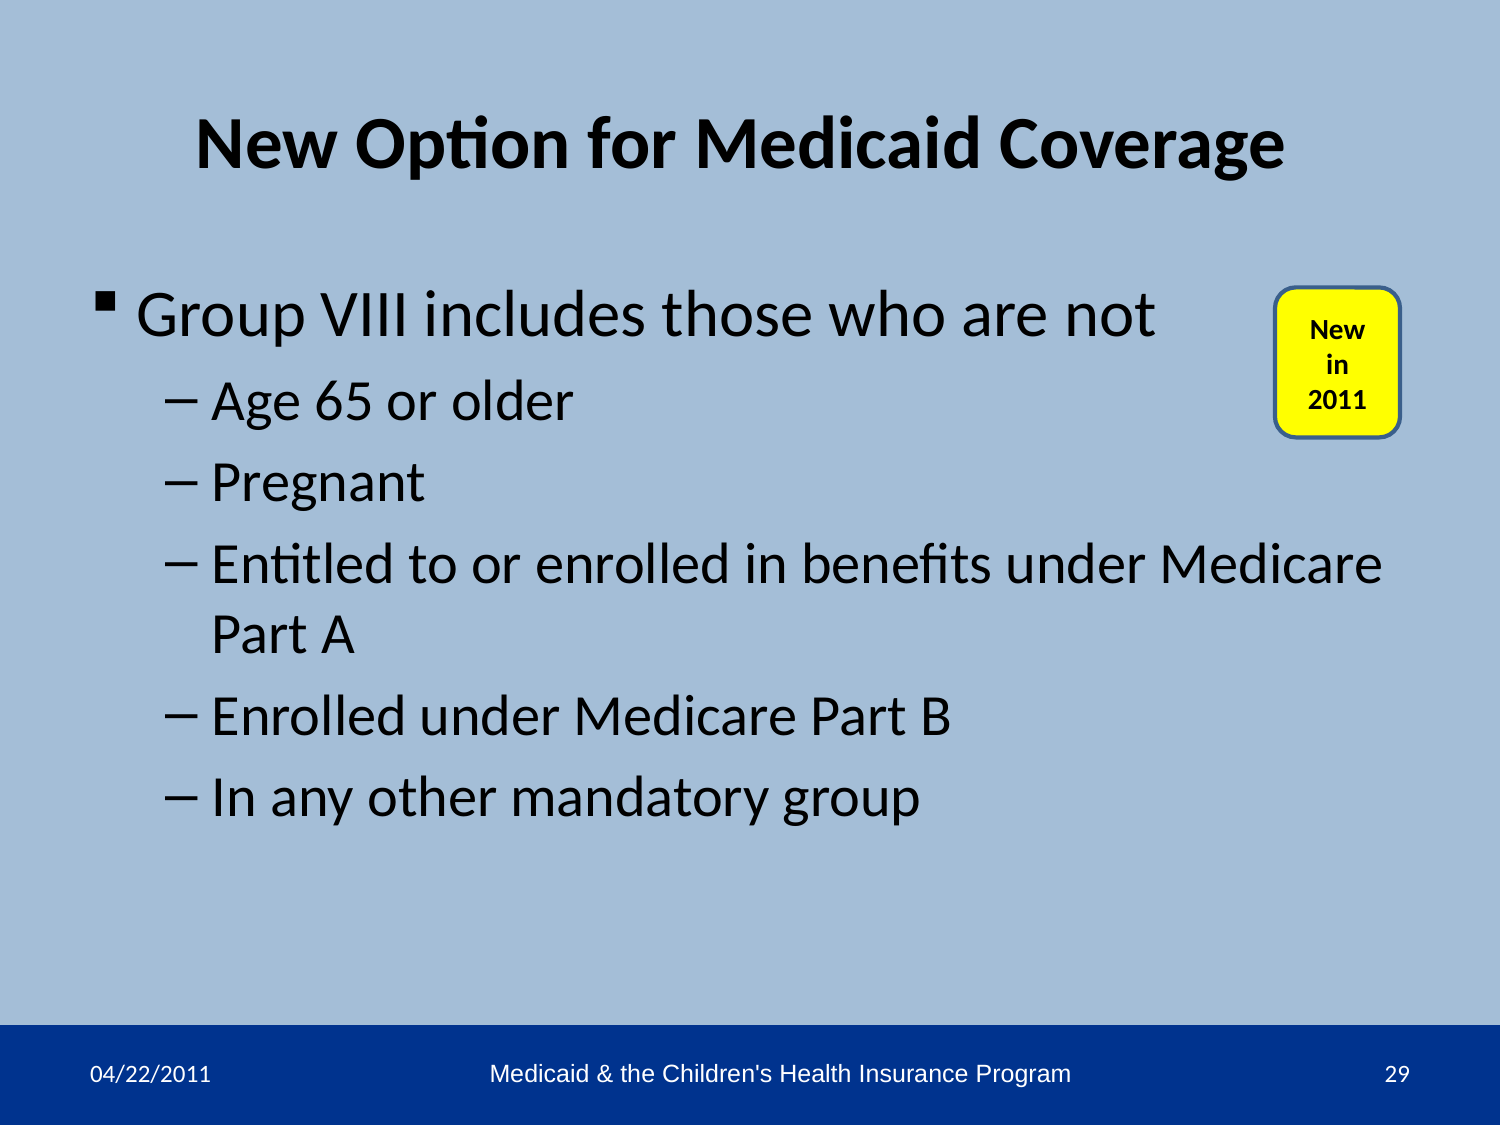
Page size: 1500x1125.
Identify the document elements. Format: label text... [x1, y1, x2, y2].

text_box New in 2011 [1272, 285, 1403, 440]
footer Medicaid & the Children's Health Insurance Program [287, 1042, 1275, 1103]
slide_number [75, 1042, 287, 1103]
slide_number 29 [1275, 1042, 1425, 1103]
list Group VIII includes those who are not Age 65 or older Pregnant Entitled to or enrolled in benefits under Medicare Part A Enrolled under Medicare Part B In any other mandatory group [74, 262, 1426, 1006]
title New Option for Medicaid Coverage [74, 44, 1426, 233]
